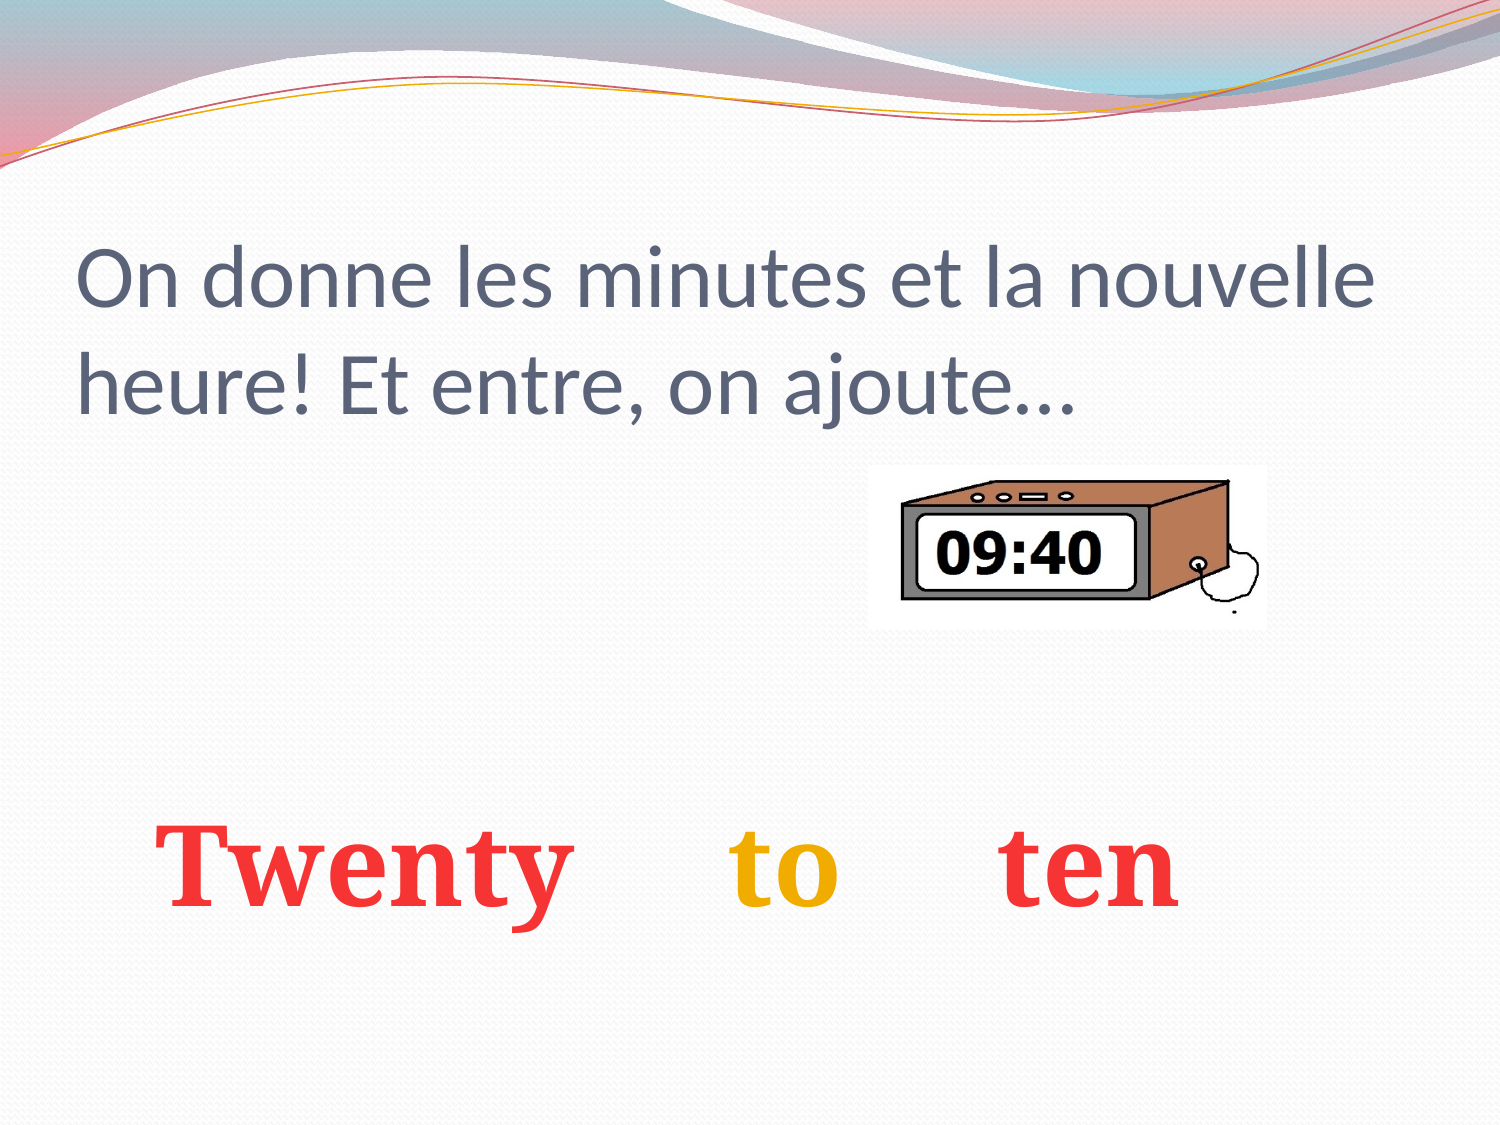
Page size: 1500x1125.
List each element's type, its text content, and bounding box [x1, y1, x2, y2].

text_box ten [981, 786, 1197, 937]
text_box Twenty [140, 786, 591, 937]
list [867, 465, 1267, 630]
title On donne les minutes et la nouvelle heure! Et entre, on ajoute… [75, 115, 1425, 433]
text_box to [712, 786, 858, 937]
